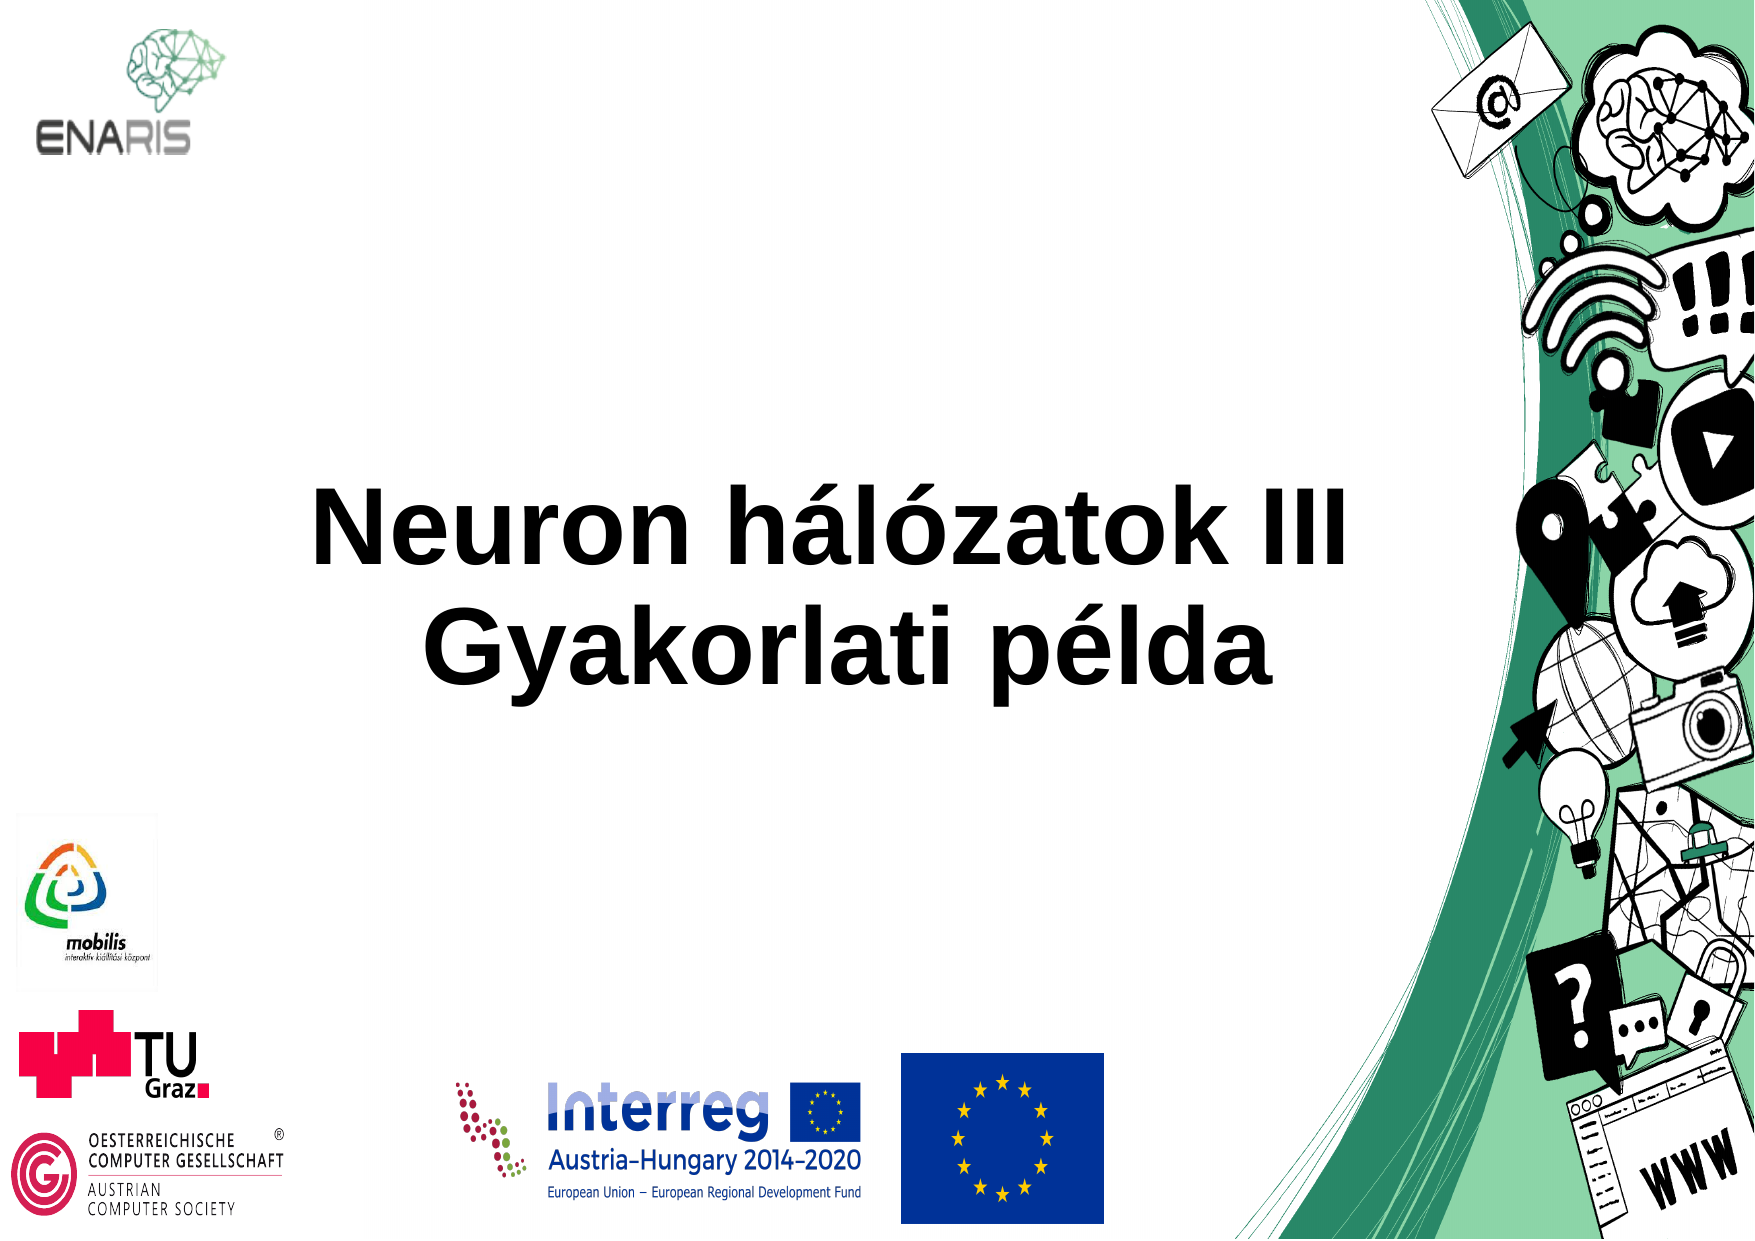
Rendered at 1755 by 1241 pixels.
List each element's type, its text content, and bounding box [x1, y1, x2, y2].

picture [363, 0, 1755, 1239]
picture [19, 1010, 209, 1098]
picture [16, 813, 158, 992]
title Neuron hálózatok III Gyakorlati példa [102, 462, 1590, 707]
picture [36, 29, 227, 155]
picture [11, 1128, 284, 1216]
